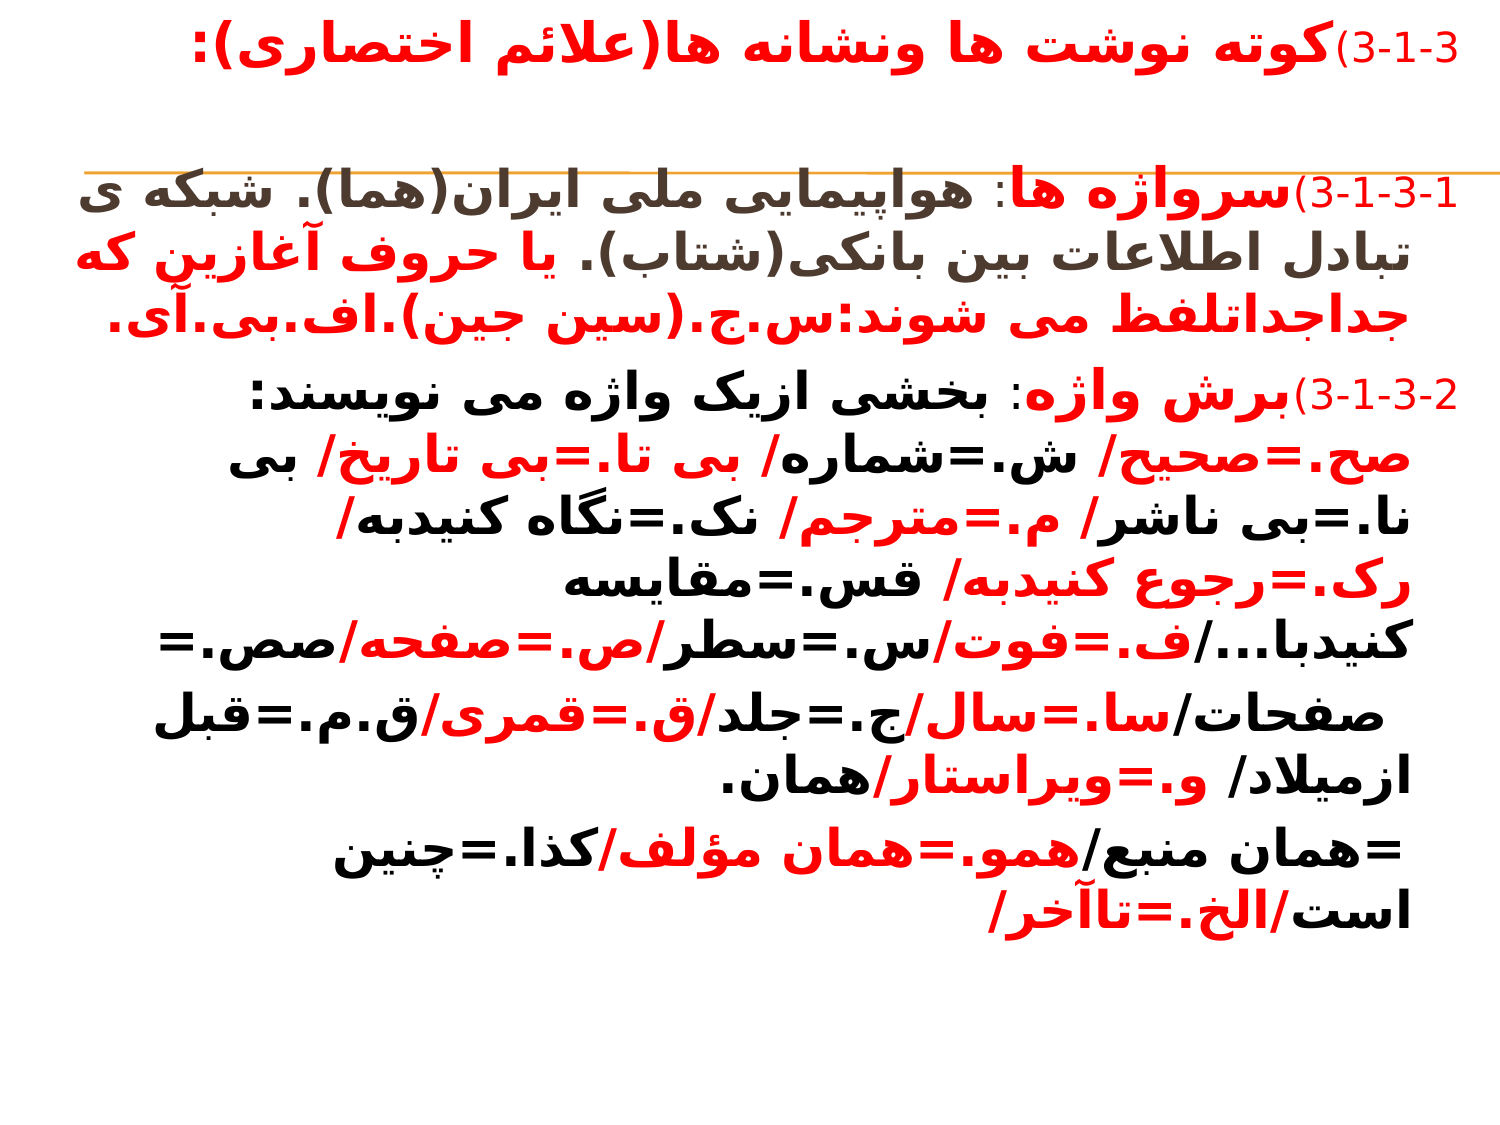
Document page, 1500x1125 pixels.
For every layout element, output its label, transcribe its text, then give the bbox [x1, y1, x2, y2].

list 3-1-3)کوته نوشت ها ونشانه ها(علائم اختصاری): 3-1-3-1)سرواژه ها: هواپیمایی ملی ایران(هما). شبکه ی تبادل اطلاعات بین بانکی(شتاب). یا حروف آغازین که جداجداتلفظ می شوند:س.ج.(سین جین).اف.بی.آی. 3-1-3-2)برش واژه: بخشی ازیک واژه می نویسند: صح.=صحیح/ ش.=شماره/ بی تا.=بی تاریخ/ بی نا.=بی ناشر/ م.=مترجم/ نک.=نگاه کنیدبه/ رک.=رجوع کنیدبه/ قس.=مقایسه کنیدبا.../ف.=فوت/س.=سطر/ص.=صفحه/صص.= صفحات/سا.=سال/ج.=جلد/ق.=قمری/ق.م.=قبل ازمیلاد/ و.=ویراستار/همان. =همان منبع/همو.=همان مؤلف/کذا.=چنین است/الخ.=تاآخر/ [50, 0, 1475, 998]
